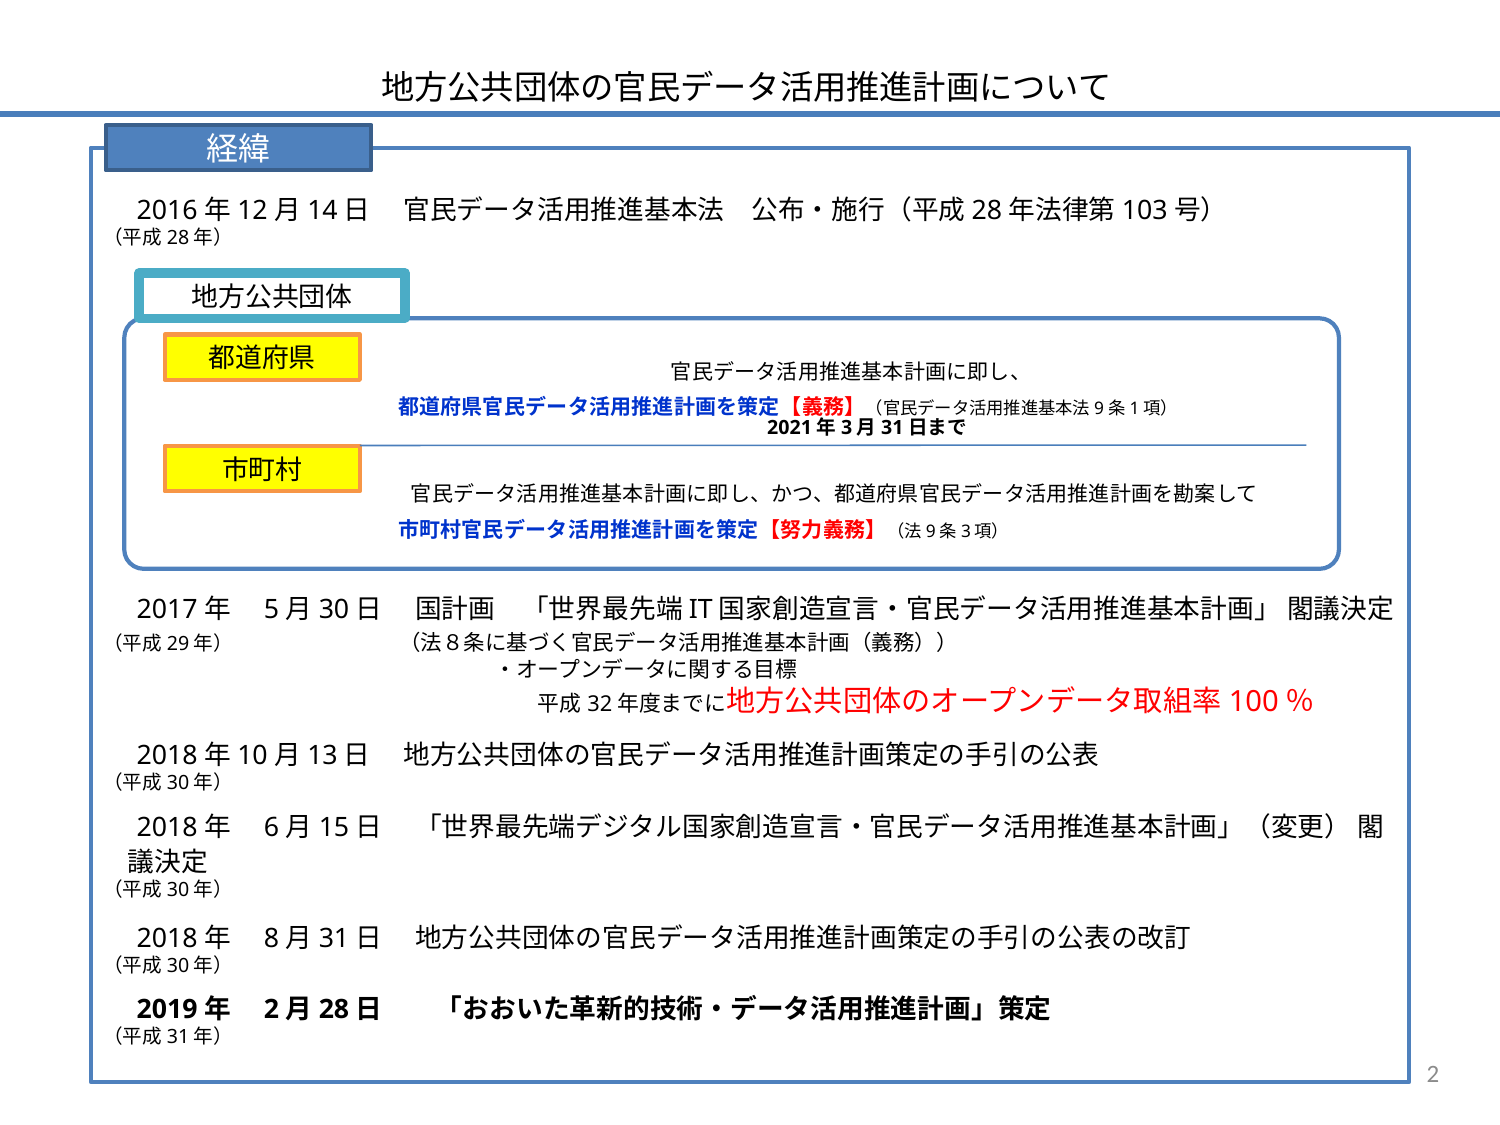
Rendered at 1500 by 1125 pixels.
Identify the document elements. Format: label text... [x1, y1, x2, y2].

text_box 官民データ活用推進基本計画に即し、かつ、都道府県官民データ活用推進計画を勘案して 市町村官民データ活用推進計画を策定【努力義務】（法9条3項） [385, 463, 1285, 540]
text_box 経緯 [104, 123, 373, 172]
text_box 市町村 [163, 444, 362, 493]
text_box 都道府県 [163, 332, 362, 382]
text_box 地方公共団体 [137, 271, 407, 320]
text_box 地方公共団体の官民データ活用推進計画について [101, 58, 1392, 111]
slide_number 2 [1104, 1042, 1455, 1103]
text_box 2021年3月31日まで [752, 407, 982, 443]
text_box 2016年12月14日 官民データ活用推進基本法 公布・施行（平成28年法律第103号） （平成28年） 2017年 5月30日 国計画 「世界最先端IT国家創造宣言・官民データ活用推進基本計画」 閣議決定 （平成29年） （法８条に基づく官民データ活用推進基本計画（義務）） ・オープンデータに関する目標 平成32年度までに地方公共団体のオープンデータ取組率100％ 2018年10月13日 地方公共団体の官民データ活用推進計画策定の手引の公表 （平成30年） 2018年 6月15日 「世界最先端デジタル国家創造宣言・官民データ活用推進基本計画」（変更） 閣議決定 （平成30年） 2018年 8月31日 地方公共団体の官民データ活用推進計画策定の手引の公表の改訂 （平成30年） 2019年 2月28日 「おおいた革新的技術・データ活用推進計画」策定 （平成31年） [90, 147, 1409, 1083]
text_box 官民データ活用推進基本計画に即し、 都道府県官民データ活用推進計画を策定【義務】（官民データ活用推進基本法9条1項） [385, 341, 1318, 444]
